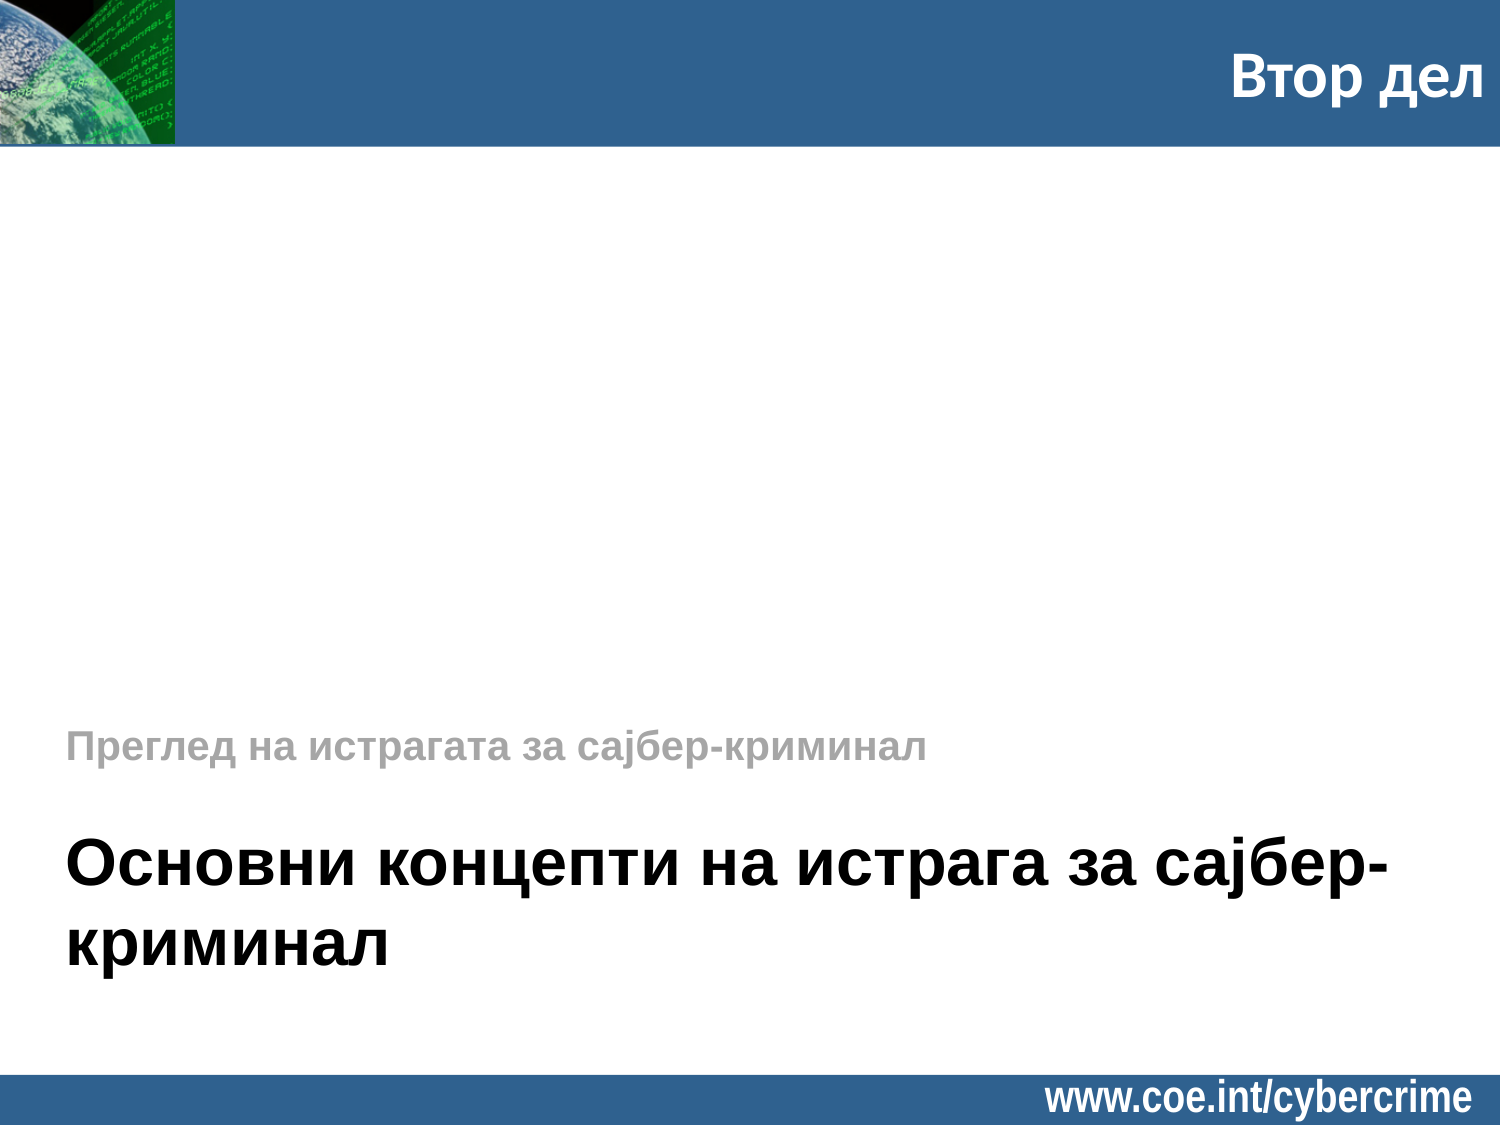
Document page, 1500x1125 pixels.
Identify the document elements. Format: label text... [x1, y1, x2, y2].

text_box www.coe.int/cybercrime [1030, 1059, 1500, 1125]
text_box Втор дел [177, 0, 1500, 149]
text_box Преглед на истрагата за сајбер-криминал Основни концепти на истрага за сајбер-криминал [50, 711, 1450, 986]
text_box [0, 1073, 1030, 1125]
picture [0, 0, 175, 144]
